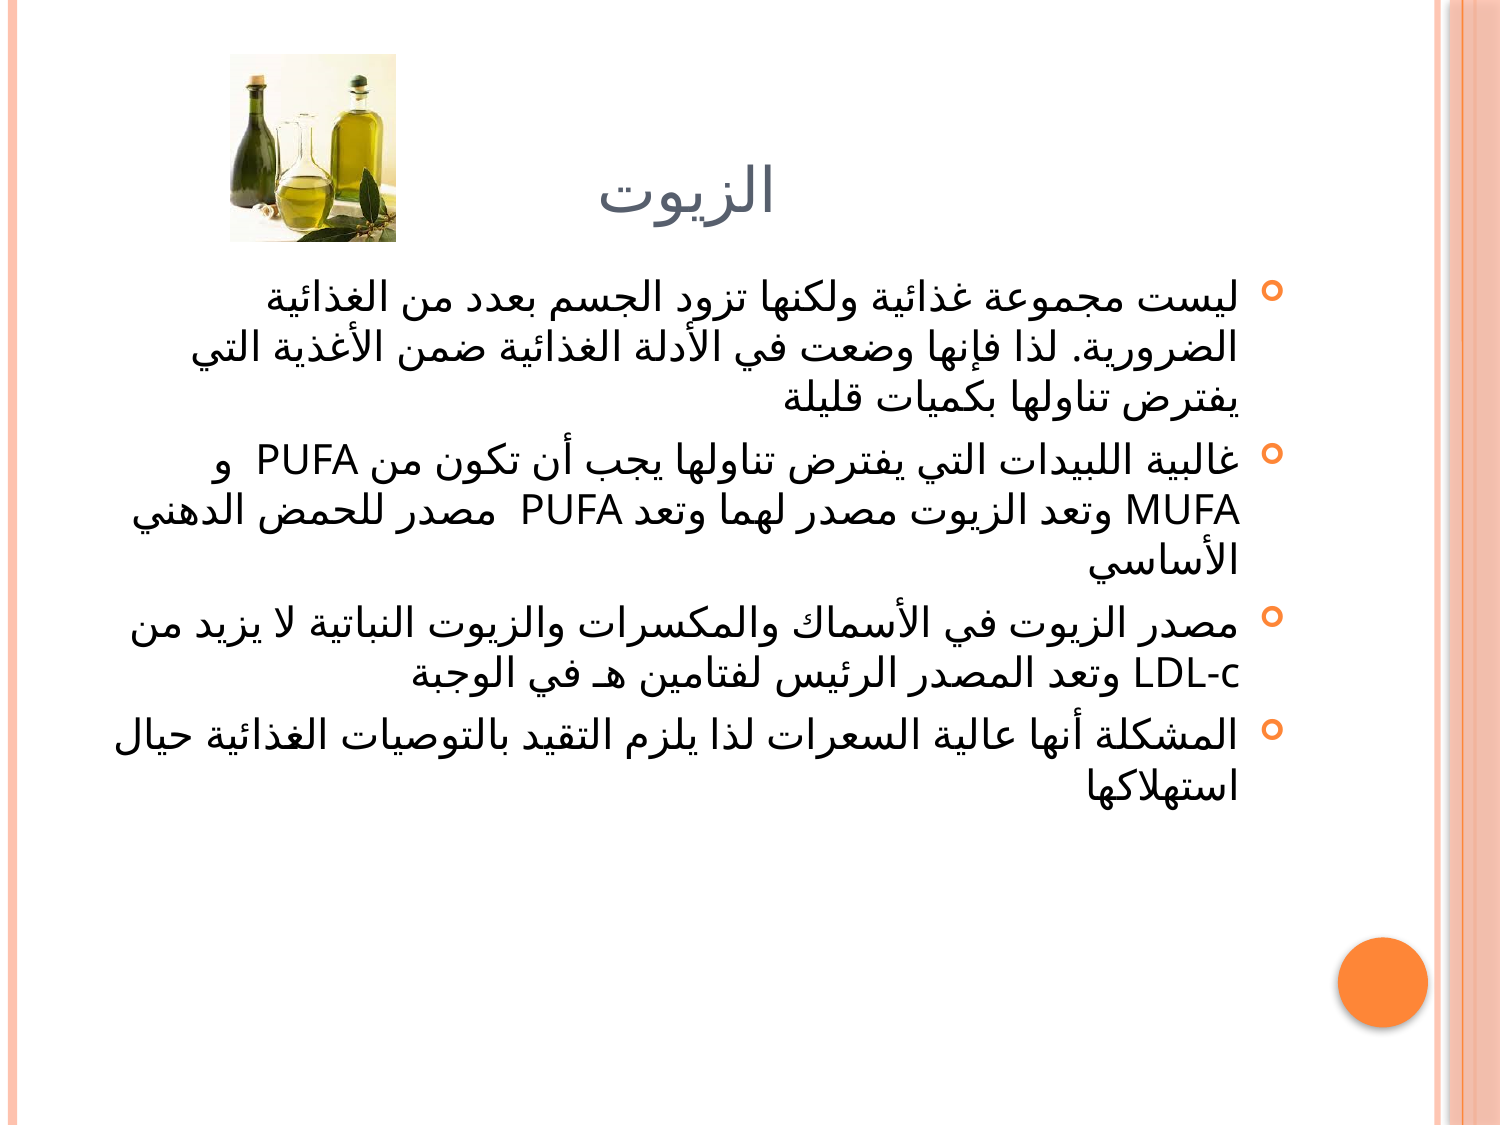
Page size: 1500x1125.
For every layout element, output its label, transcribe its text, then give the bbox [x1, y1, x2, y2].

picture [229, 53, 397, 243]
title الزيوت [75, 45, 1300, 233]
list ليست مجموعة غذائية ولكنها تزود الجسم بعدد من الغذائية الضرورية. لذا فإنها وضعت في الأدلة الغذائية ضمن الأغذية التي يفترض تناولها بكميات قليلة غالبية اللبيدات التي يفترض تناولها يجب أن تكون من PUFA و MUFA وتعد الزيوت مصدر لهما وتعد PUFA مصدر للحمض الدهني الأساسي مصدر الزيوت في الأسماك والمكسرات والزيوت النباتية لا يزيد من LDL-c وتعد المصدر الرئيس لفتامين هـ في الوجبة المشكلة أنها عالية السعرات لذا يلزم التقيد بالتوصيات الغذائية حيال استهلاكها [75, 262, 1300, 1062]
